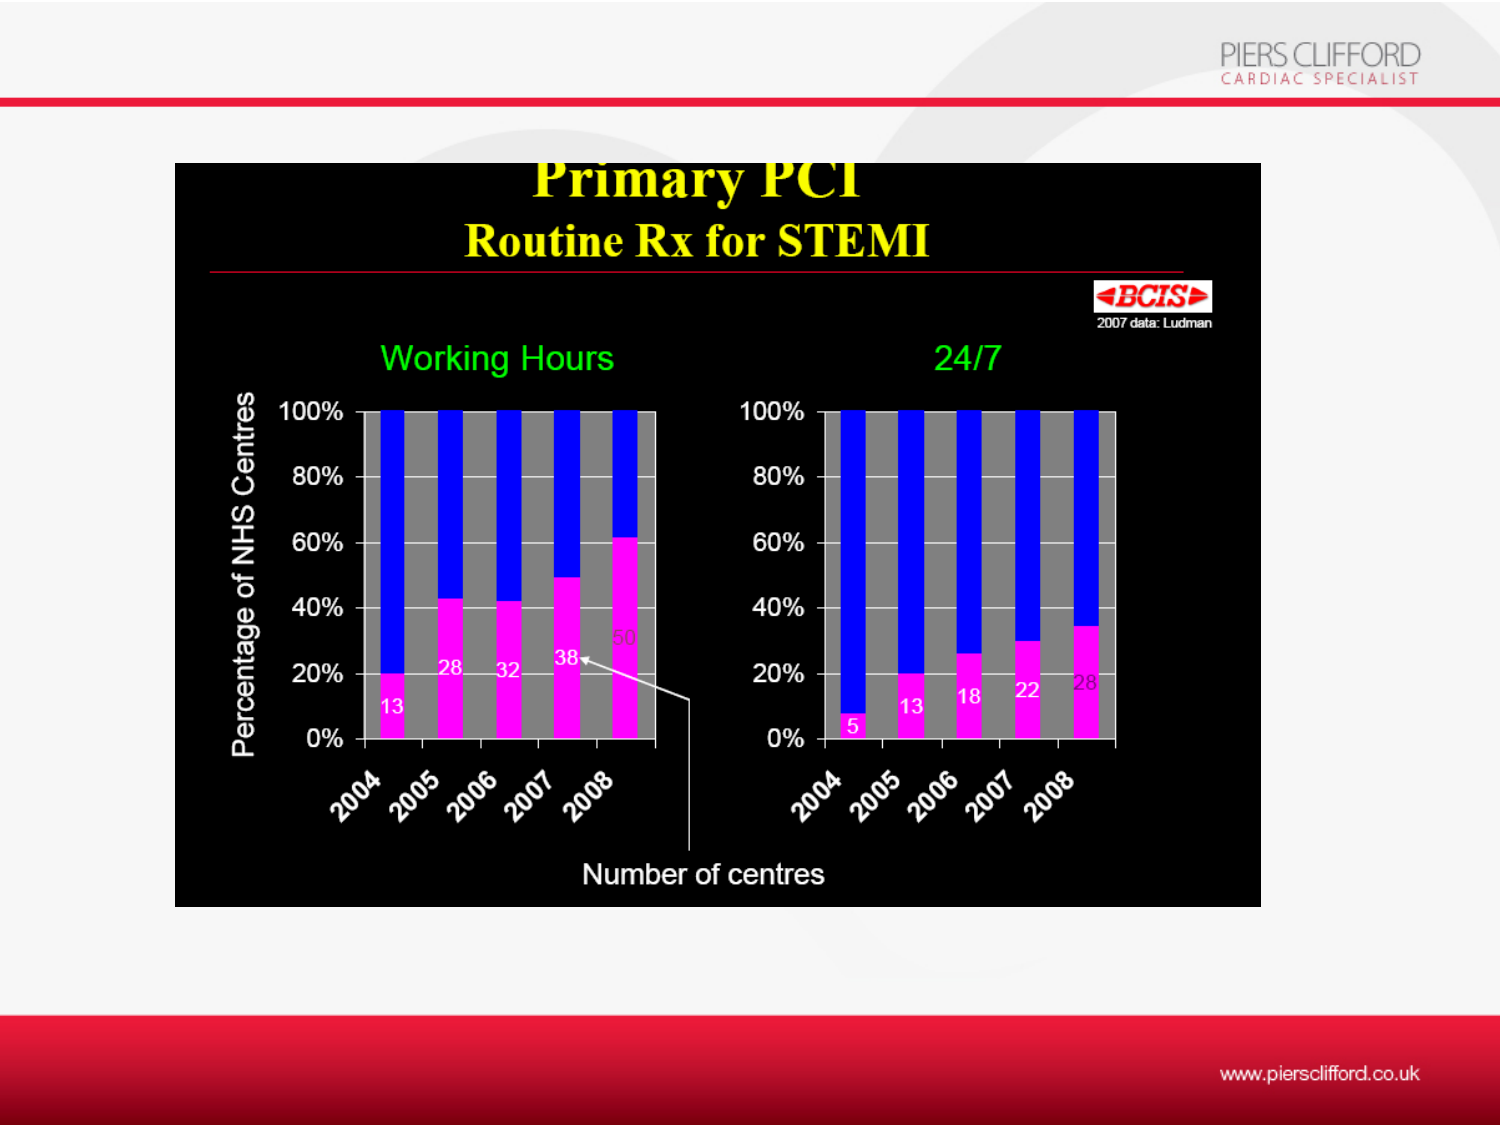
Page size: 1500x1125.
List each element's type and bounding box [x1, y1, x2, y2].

list [175, 163, 1261, 907]
picture [0, 2, 1500, 1125]
